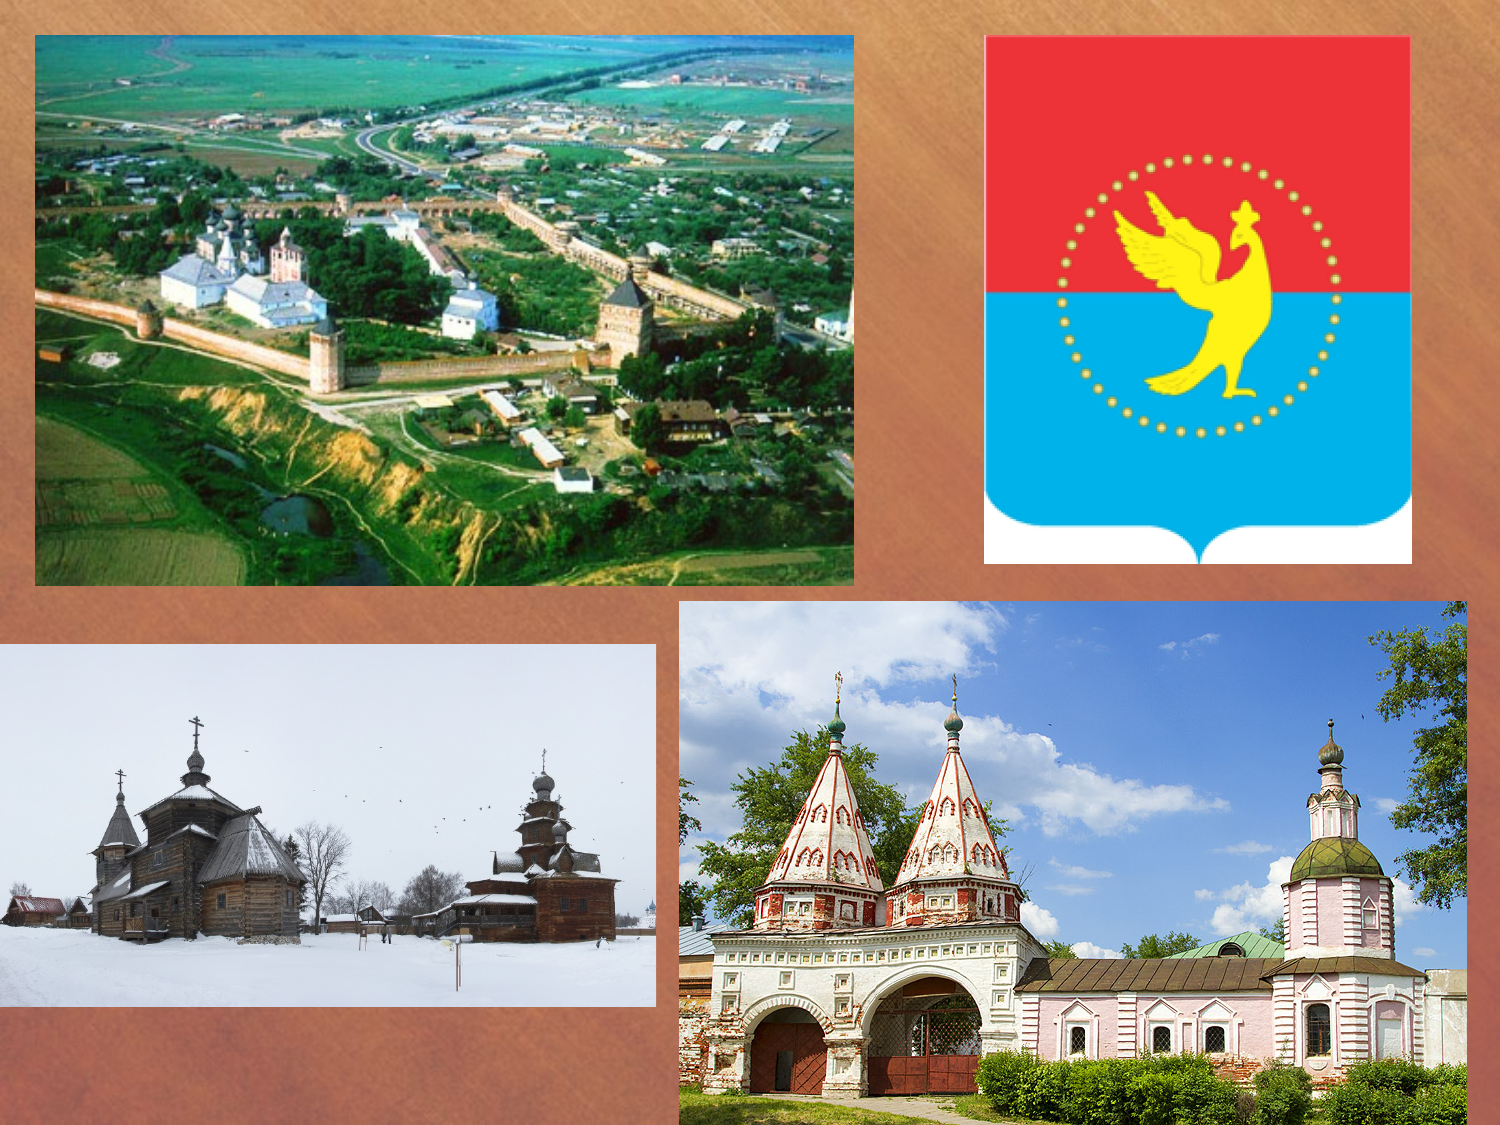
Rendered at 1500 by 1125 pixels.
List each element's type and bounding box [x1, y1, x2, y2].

picture [34, 34, 855, 587]
picture [984, 34, 1413, 564]
picture [0, 644, 657, 1008]
picture [679, 601, 1468, 1125]
